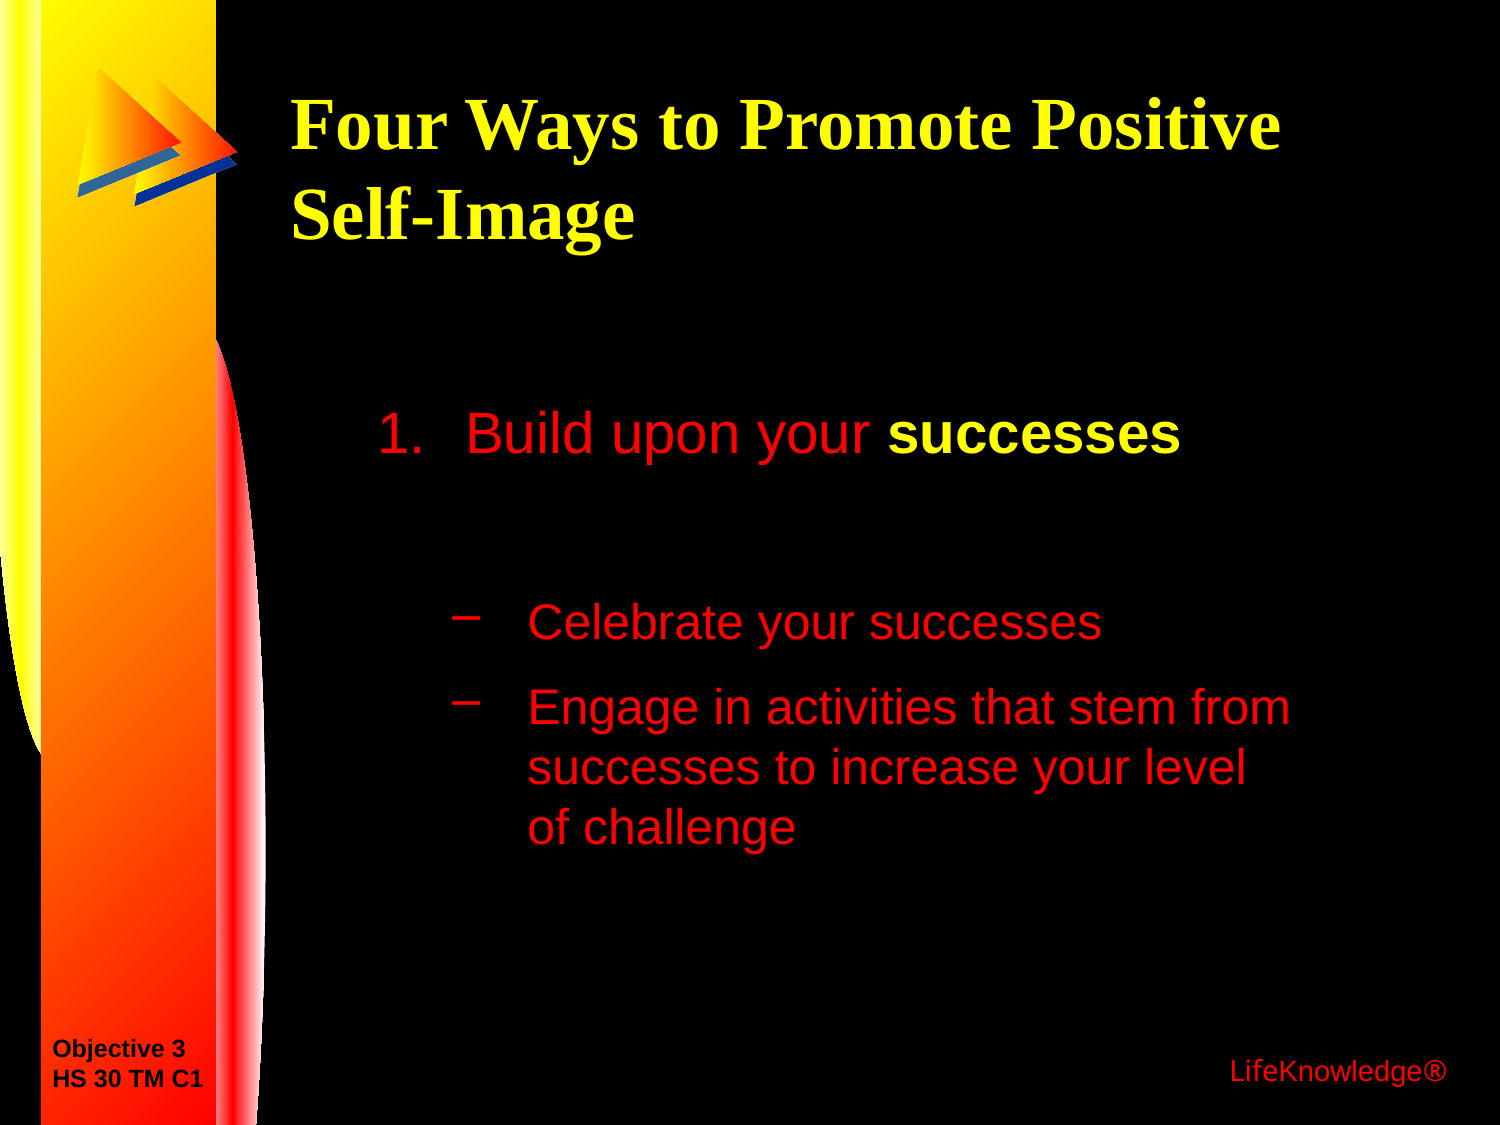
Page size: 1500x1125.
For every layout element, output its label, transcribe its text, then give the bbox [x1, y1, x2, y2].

footer LifeKnowledge® [0, 1049, 1463, 1125]
title Four Ways to Promote Positive Self-Image [274, 37, 1476, 263]
text_box Objective 3 HS 30 TM C1 [37, 1024, 227, 1100]
list Build upon your successes Celebrate your successes Engage in activities that stem from successes to increase your level of challenge [362, 387, 1388, 1076]
